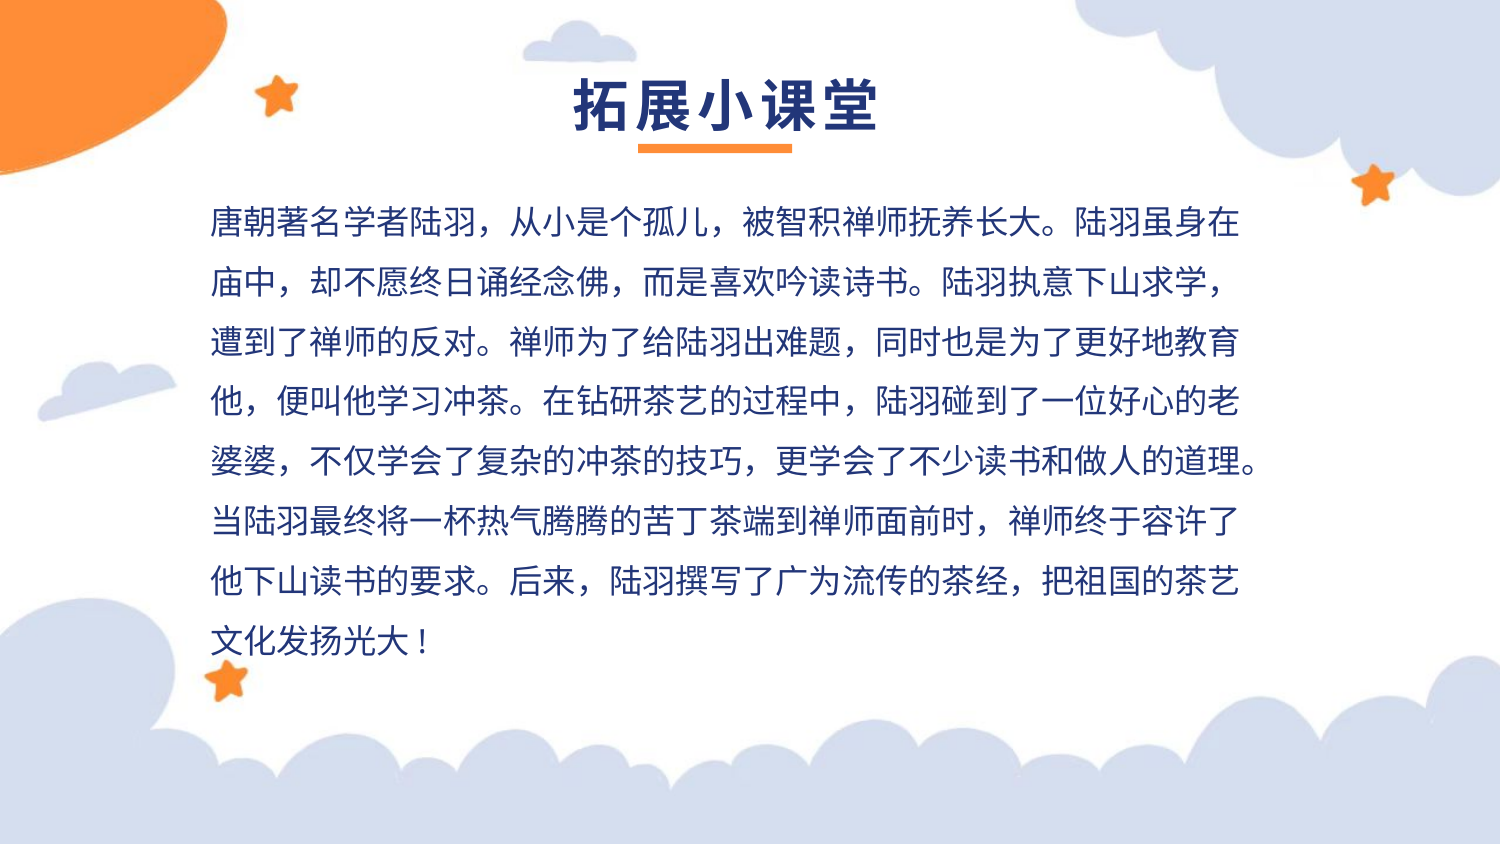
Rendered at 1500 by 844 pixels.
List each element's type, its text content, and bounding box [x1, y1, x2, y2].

text_box 唐朝著名学者陆羽，从小是个孤儿，被智积禅师抚养长大。陆羽虽身在庙中，却不愿终日诵经念佛，而是喜欢吟读诗书。陆羽执意下山求学，遭到了禅师的反对。禅师为了给陆羽出难题，同时也是为了更好地教育他，便叫他学习冲茶。在钻研茶艺的过程中，陆羽碰到了一位好心的老婆婆，不仅学会了复杂的冲茶的技巧，更学会了不少读书和做人的道理。当陆羽最终将一杯热气腾腾的苦丁茶端到禅师面前时，禅师终于容许了他下山读书的要求。后来，陆羽撰写了广为流传的茶经，把祖国的茶艺文化发扬光大! [195, 173, 1258, 668]
text_box [637, 143, 793, 154]
picture [0, 0, 1500, 844]
text_box 拓展小课堂 [461, 60, 991, 148]
